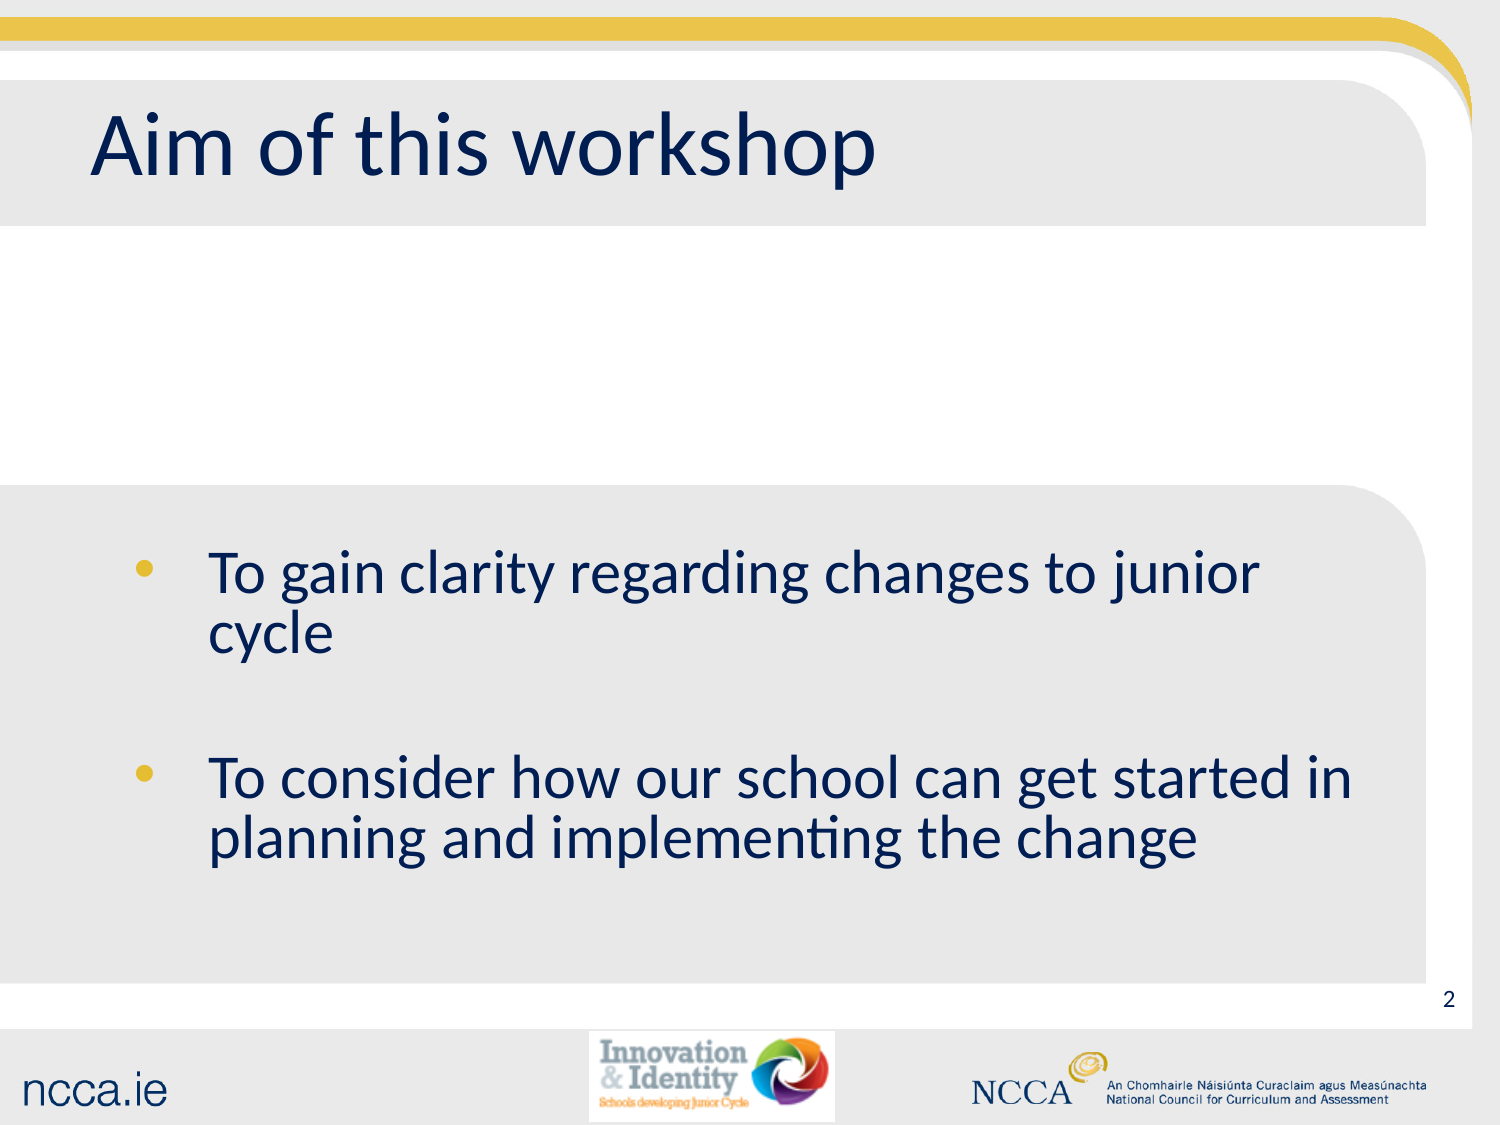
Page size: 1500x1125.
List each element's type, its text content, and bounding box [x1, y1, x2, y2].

picture [0, 0, 1500, 1125]
text_box 1 [1314, 967, 1471, 1028]
list To gain clarity regarding changes to junior cycle To consider how our school can get started in planning and implementing the change [118, 846, 1394, 951]
title Aim of this workshop [75, 45, 1425, 233]
